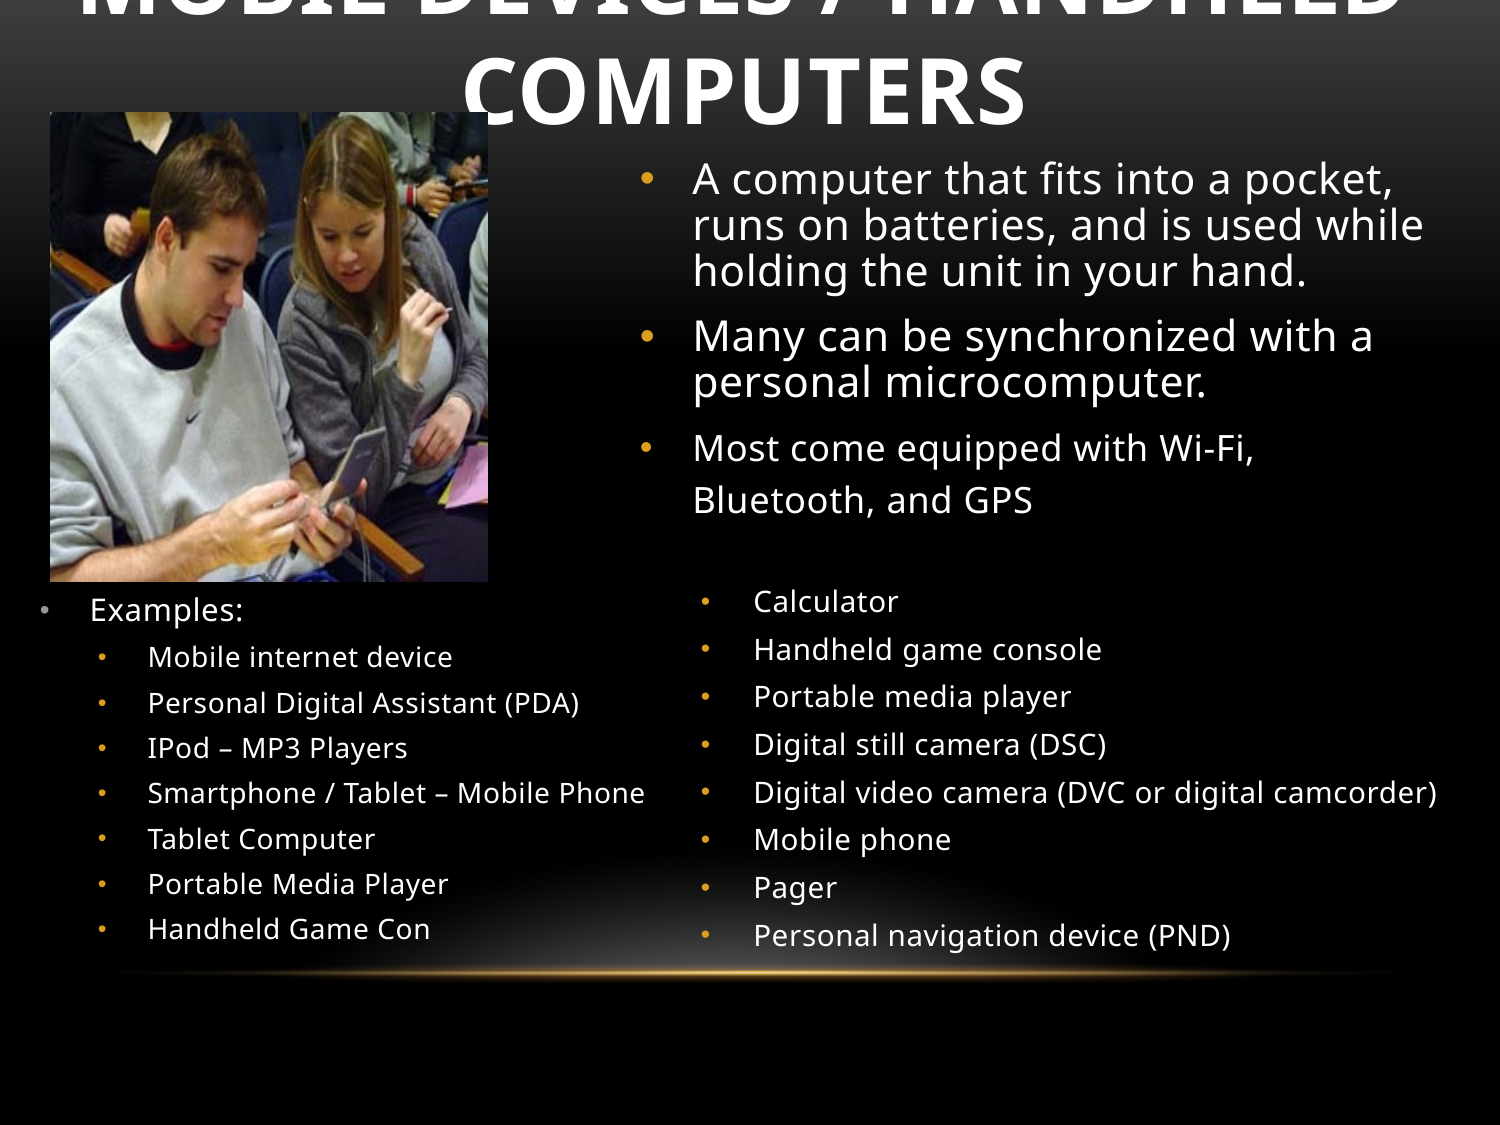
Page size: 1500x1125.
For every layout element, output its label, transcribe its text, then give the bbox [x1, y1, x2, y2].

title Mobil Devices / Handheld Computers [37, 0, 1450, 150]
list A computer that fits into a pocket, runs on batteries, and is used while holding the unit in your hand. Many can be synchronized with a personal microcomputer. Most come equipped with Wi-Fi, Bluetooth, and GPS Calculator Handheld game console Portable media player Digital still camera (DSC) Digital video camera (DVC or digital camcorder) Mobile phone Pager Personal navigation device (PND) [624, 149, 1463, 988]
list Examples: Mobile internet device Personal Digital Assistant (PDA) IPod – MP3 Players Smartphone / Tablet – Mobile Phone Tablet Computer Portable Media Player Handheld Game Con [24, 587, 624, 957]
picture [0, 0, 1500, 1125]
